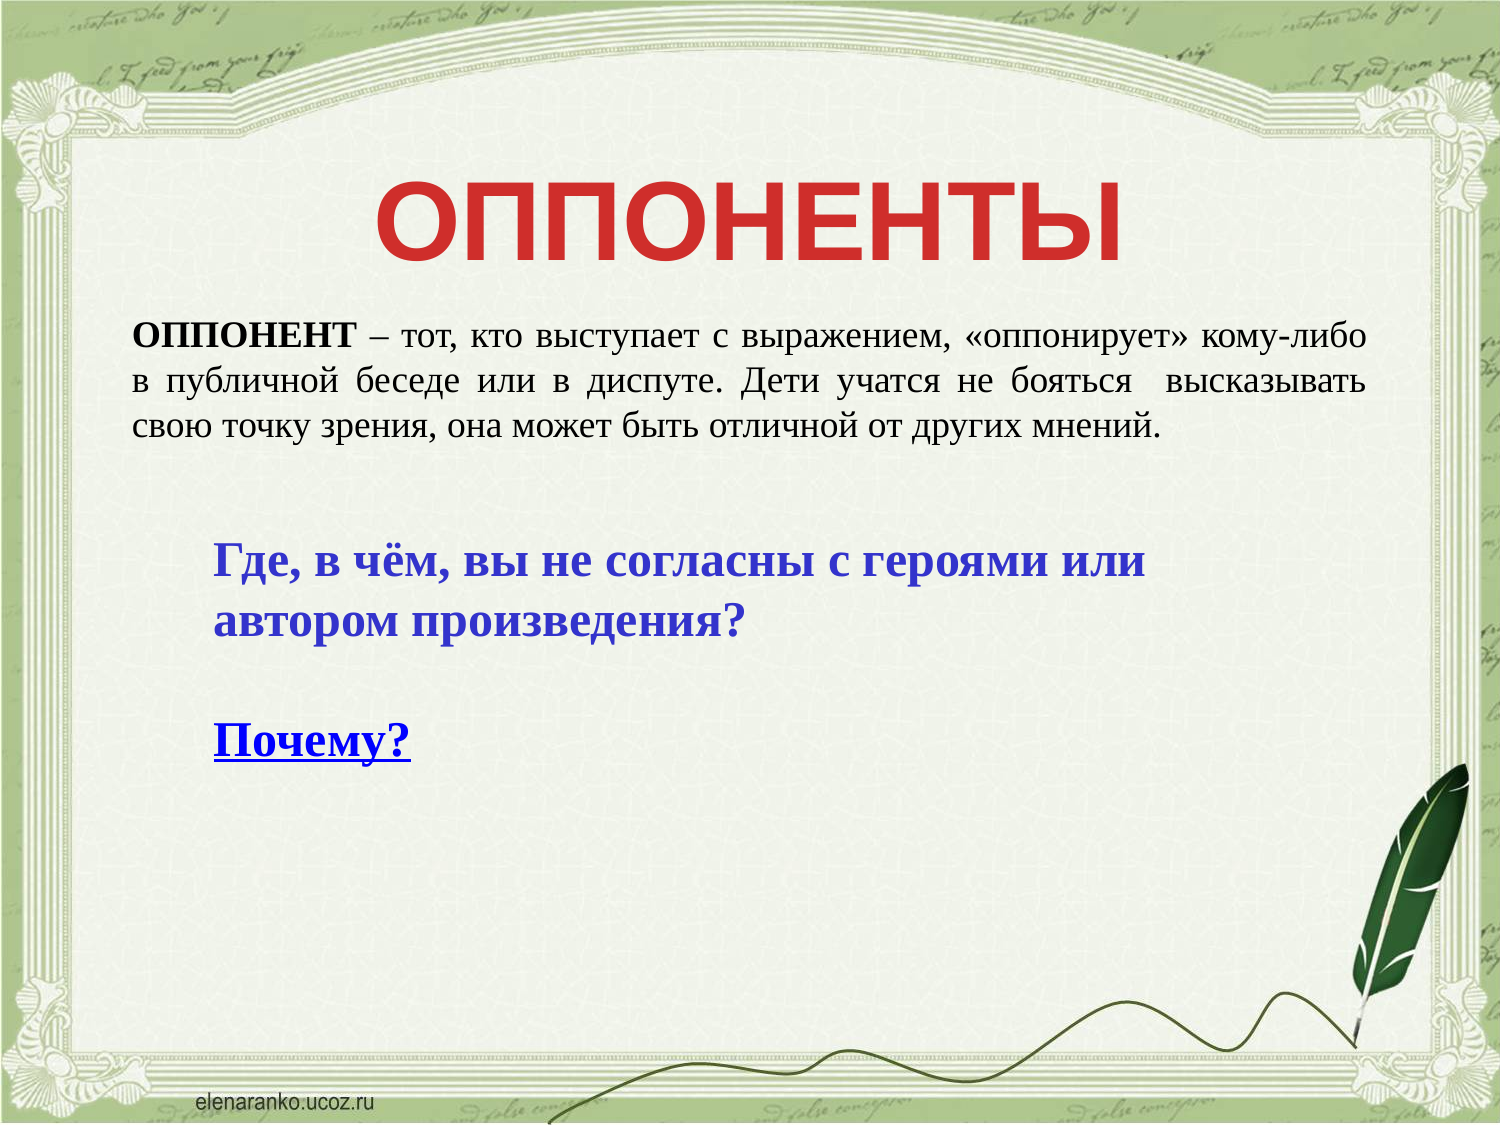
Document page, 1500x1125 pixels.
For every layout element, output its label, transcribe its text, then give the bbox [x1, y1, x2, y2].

text_box ОППОНЕНТ – тот, кто выступает с выражением, «оппонирует» кому-либо в публичной беседе или в диспуте. Дети учатся не бояться высказывать свою точку зрения, она может быть отличной от других мнений. [117, 257, 1383, 453]
text_box Где, в чём, вы не согласны с героями или автором произведения? Почему? [199, 428, 1360, 774]
picture [0, 0, 1500, 1125]
text_box ОППОНЕНТЫ [354, 140, 1146, 291]
